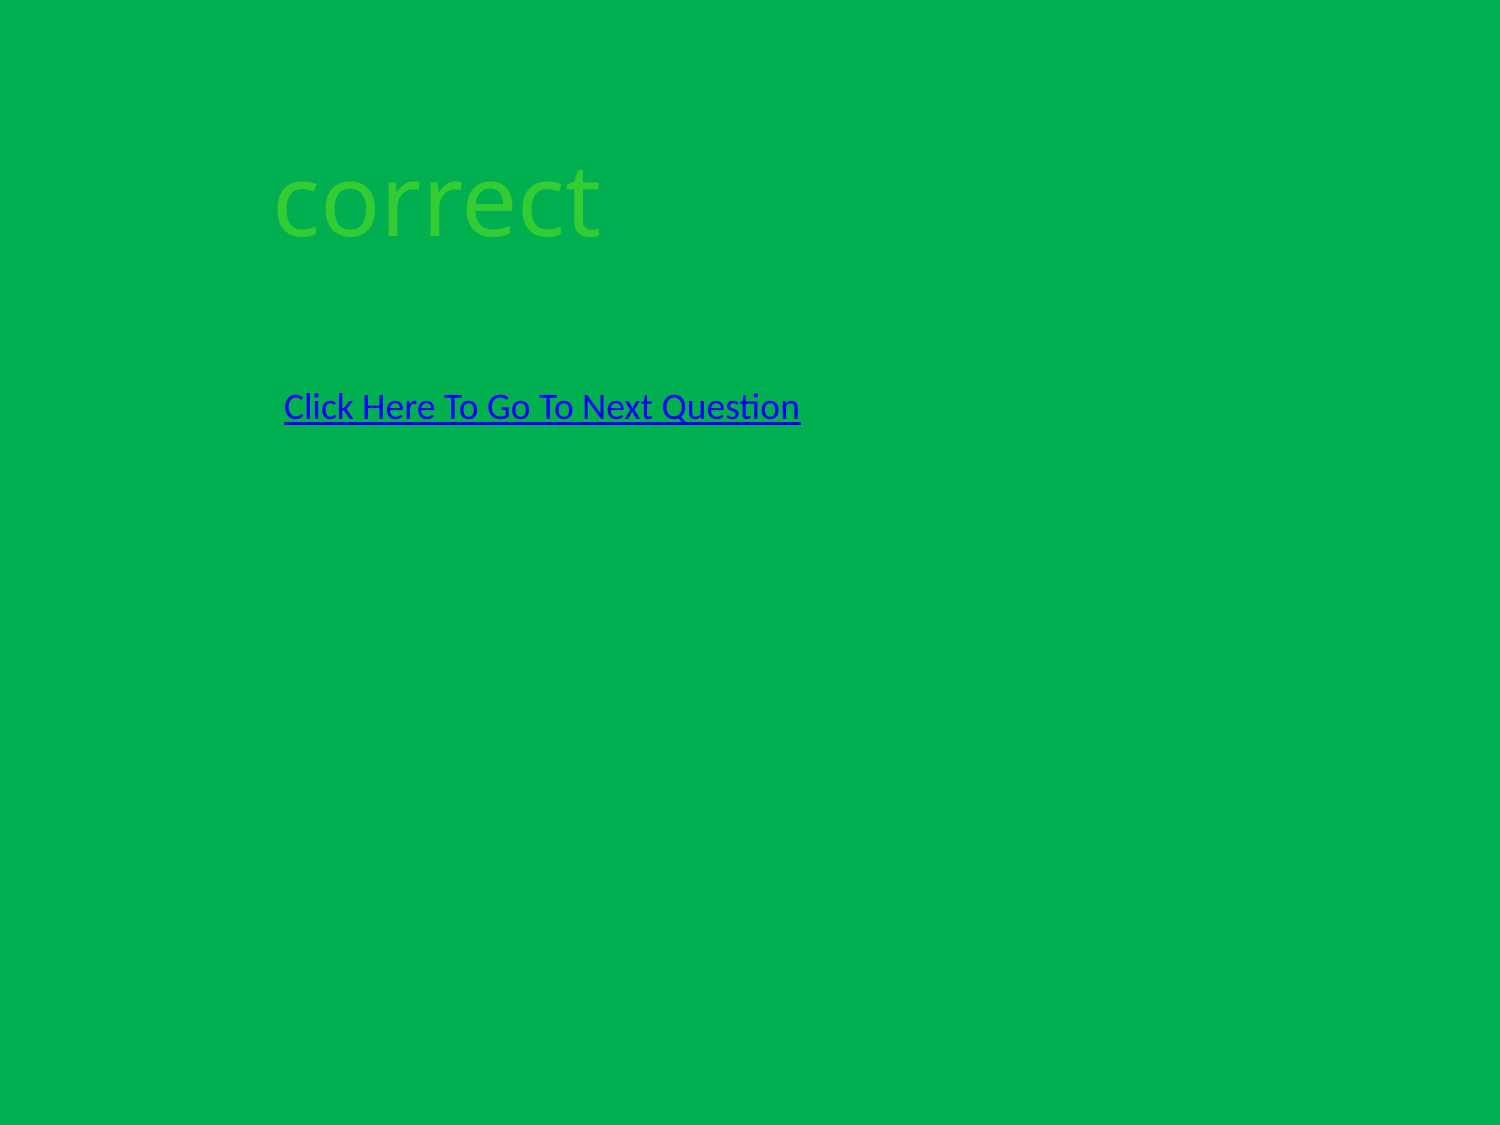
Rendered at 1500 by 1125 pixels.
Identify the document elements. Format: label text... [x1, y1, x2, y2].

text_box correct [257, 128, 1043, 264]
text_box Click Here To Go To Next Question [269, 374, 1453, 435]
